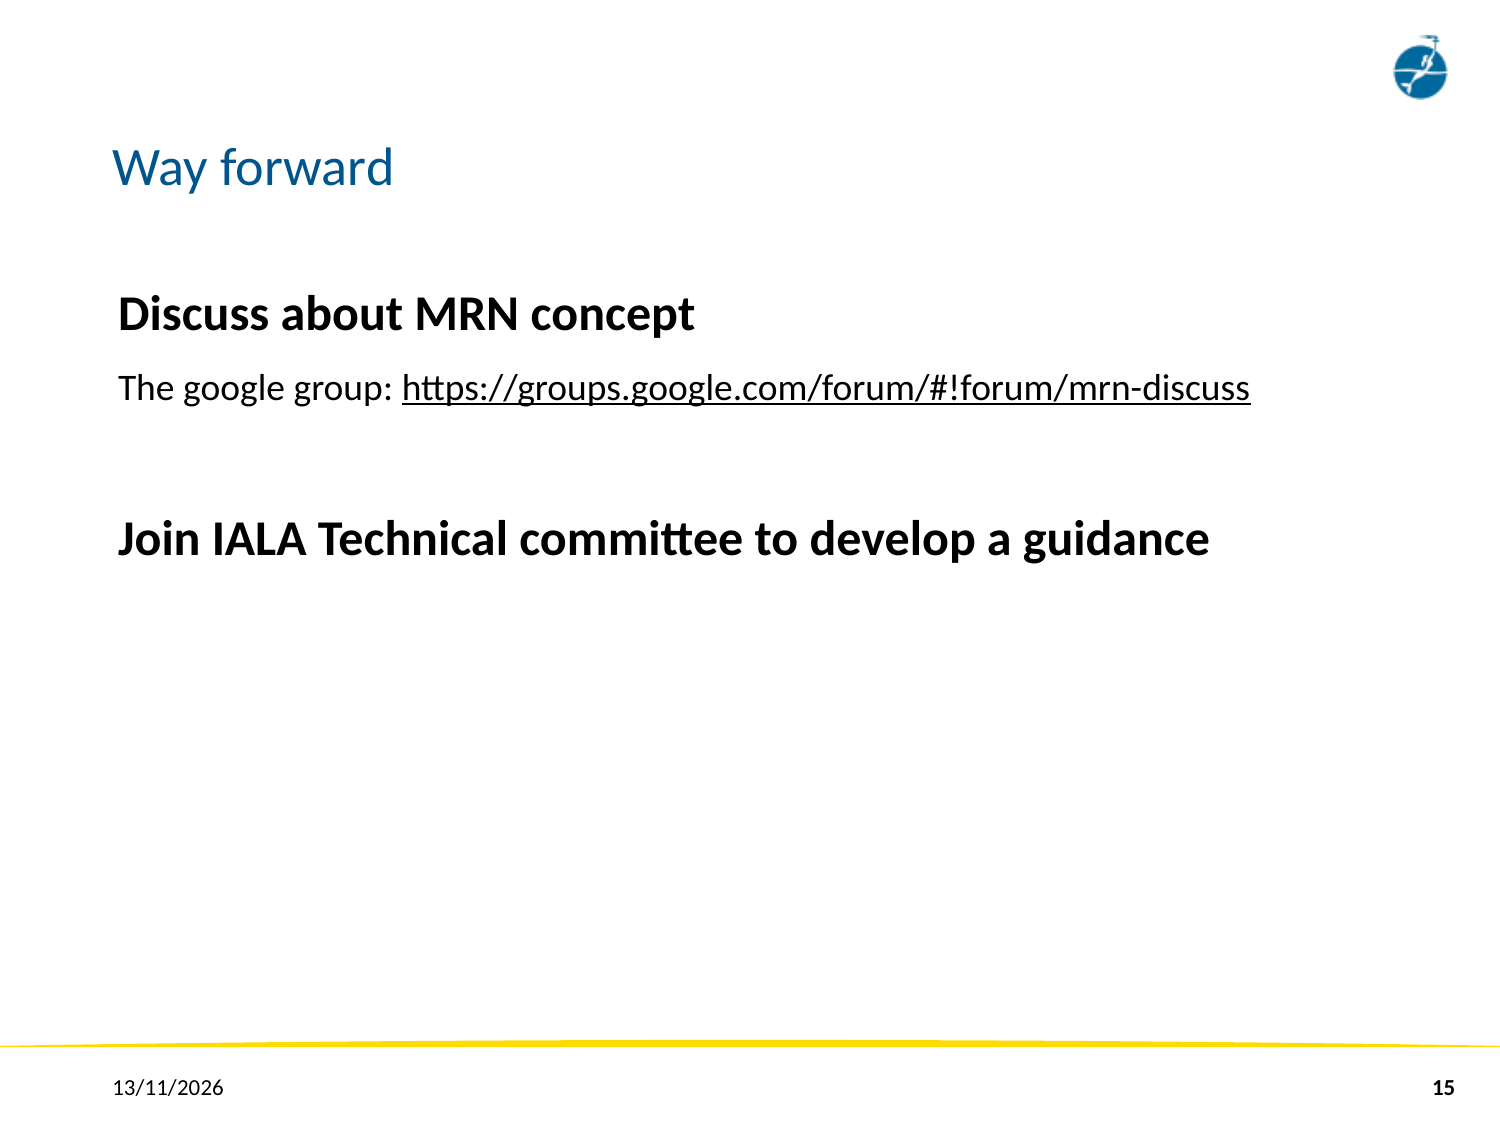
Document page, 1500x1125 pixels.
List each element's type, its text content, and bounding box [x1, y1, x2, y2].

text_box Discuss about MRN concept The google group: https://groups.google.com/forum/#!forum/mrn-discuss Join IALA Technical committee to develop a guidance [103, 242, 1397, 573]
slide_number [112, 1046, 461, 1125]
slide_number 15 [1387, 1046, 1500, 1125]
title Way forward [112, 42, 1388, 197]
